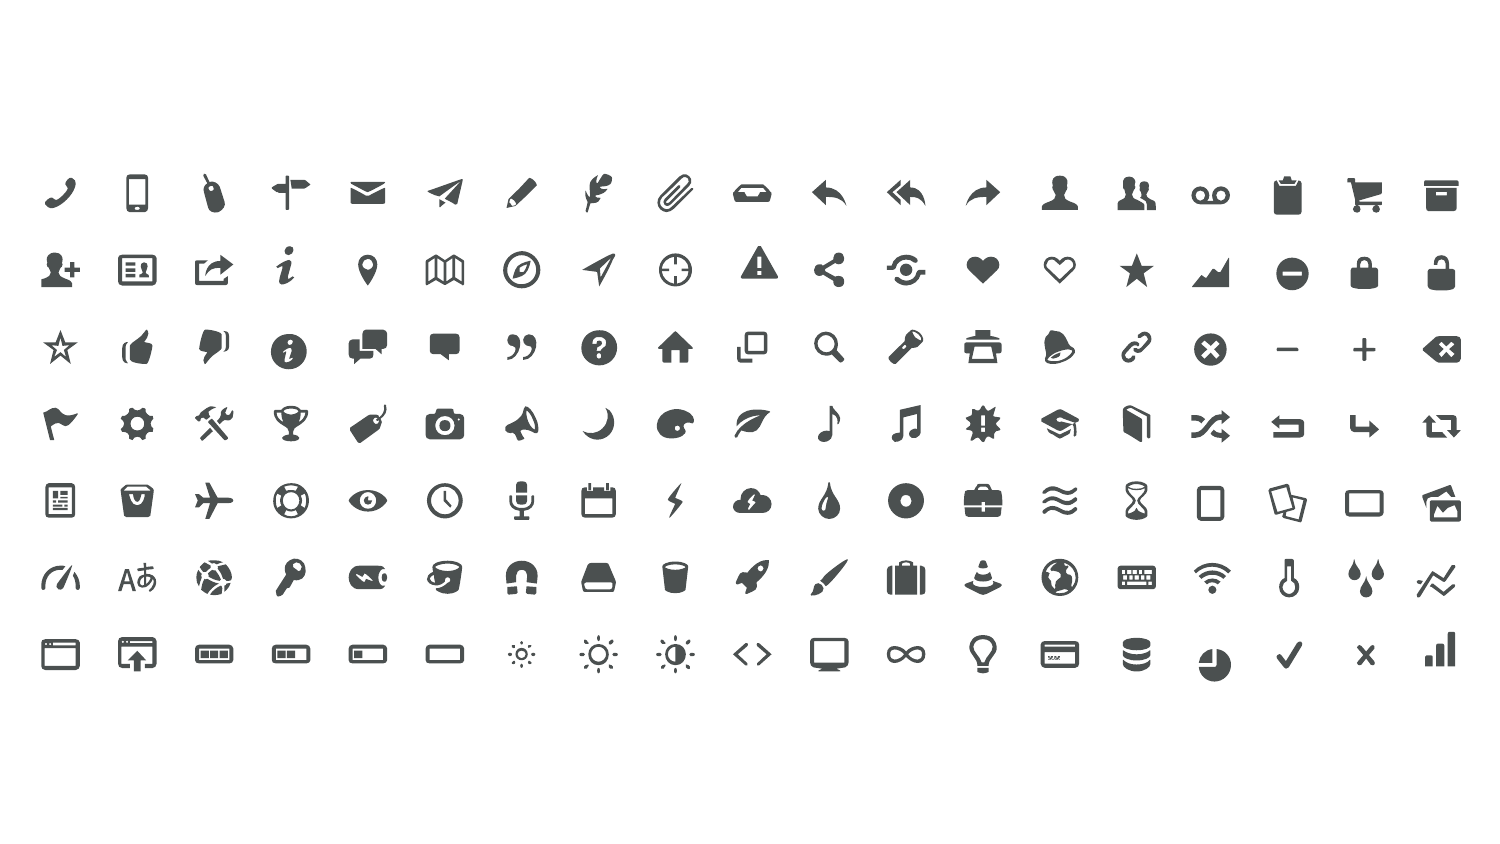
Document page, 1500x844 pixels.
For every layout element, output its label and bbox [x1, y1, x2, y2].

text_box [665, 643, 686, 666]
text_box [1044, 330, 1075, 364]
text_box [43, 330, 78, 364]
text_box [581, 483, 616, 518]
text_box [978, 560, 988, 569]
text_box [1350, 415, 1380, 438]
text_box [1196, 485, 1225, 521]
text_box [273, 405, 309, 442]
text_box [965, 405, 1001, 443]
text_box [1042, 505, 1078, 515]
text_box [271, 175, 311, 210]
text_box [895, 560, 918, 595]
text_box [118, 254, 157, 286]
text_box [810, 637, 849, 672]
text_box [732, 488, 772, 513]
text_box [886, 254, 918, 270]
text_box [195, 406, 234, 441]
text_box [1139, 181, 1156, 211]
text_box [740, 246, 778, 279]
text_box [888, 329, 924, 364]
text_box [381, 573, 388, 582]
text_box [734, 409, 771, 438]
text_box [503, 251, 541, 289]
text_box [1427, 255, 1456, 291]
text_box [1416, 565, 1456, 598]
text_box [656, 409, 694, 439]
text_box [1122, 405, 1151, 442]
text_box [1193, 562, 1231, 574]
text_box [969, 635, 997, 666]
text_box [41, 639, 80, 671]
text_box [1279, 558, 1300, 598]
text_box [426, 483, 463, 519]
text_box [223, 330, 230, 352]
text_box [977, 667, 989, 674]
text_box [756, 643, 772, 666]
text_box [203, 173, 225, 213]
text_box [818, 405, 841, 442]
text_box [425, 408, 465, 440]
text_box [581, 562, 616, 592]
text_box [525, 586, 537, 595]
text_box [126, 174, 149, 213]
text_box [966, 256, 1000, 284]
text_box [657, 174, 694, 213]
text_box [1424, 180, 1459, 186]
text_box [886, 646, 926, 664]
text_box [582, 253, 616, 287]
text_box [658, 253, 693, 287]
text_box [1426, 187, 1457, 212]
text_box [818, 482, 841, 519]
text_box [588, 643, 609, 666]
text_box [426, 560, 463, 594]
text_box [1198, 570, 1227, 579]
text_box [1436, 415, 1461, 438]
text_box [137, 562, 157, 592]
text_box [427, 179, 463, 205]
text_box [515, 647, 528, 661]
text_box [270, 334, 307, 370]
text_box [195, 260, 228, 286]
text_box [523, 334, 537, 360]
text_box [506, 177, 537, 208]
text_box [1350, 256, 1379, 289]
text_box [64, 262, 80, 278]
text_box [72, 571, 80, 590]
text_box [201, 578, 223, 596]
text_box [1210, 428, 1231, 443]
text_box [1122, 659, 1151, 672]
text_box [1041, 409, 1079, 437]
text_box [358, 254, 378, 286]
text_box [965, 179, 1001, 206]
text_box [1268, 483, 1308, 523]
text_box [509, 495, 535, 520]
text_box [1422, 415, 1448, 438]
text_box [810, 583, 824, 596]
text_box [966, 330, 1000, 340]
text_box [1276, 347, 1299, 352]
text_box [1345, 490, 1384, 517]
text_box [284, 246, 294, 256]
text_box [195, 644, 234, 664]
text_box [1429, 500, 1461, 522]
text_box [1276, 641, 1303, 669]
text_box [662, 561, 689, 594]
text_box [348, 339, 374, 365]
text_box [1125, 481, 1148, 520]
text_box [581, 330, 618, 366]
text_box [43, 407, 78, 441]
text_box [350, 181, 386, 193]
text_box [1192, 257, 1230, 288]
text_box [1043, 256, 1076, 284]
text_box [732, 643, 748, 666]
text_box [732, 184, 772, 202]
text_box [964, 507, 1002, 517]
text_box [195, 482, 234, 519]
text_box [41, 252, 73, 288]
text_box [41, 565, 66, 590]
text_box [196, 562, 221, 587]
text_box [1347, 178, 1382, 213]
text_box [1204, 578, 1221, 585]
text_box [348, 644, 388, 664]
text_box [118, 637, 157, 669]
text_box [820, 559, 848, 587]
text_box [1122, 637, 1151, 651]
text_box [1122, 650, 1151, 661]
text_box [505, 406, 539, 441]
text_box [350, 404, 387, 443]
text_box [582, 407, 615, 440]
text_box [505, 560, 538, 584]
text_box [964, 342, 1002, 364]
text_box [1191, 410, 1231, 438]
text_box [1436, 643, 1445, 667]
text_box [127, 650, 147, 672]
text_box [362, 329, 388, 355]
text_box [1041, 175, 1078, 210]
text_box [429, 333, 460, 361]
text_box [1119, 253, 1154, 288]
text_box [919, 565, 926, 595]
text_box [1042, 496, 1078, 506]
text_box [585, 173, 613, 213]
text_box [1447, 631, 1456, 667]
text_box [516, 481, 528, 493]
text_box [1356, 644, 1375, 666]
text_box [888, 483, 924, 519]
text_box [1425, 655, 1433, 667]
text_box [963, 483, 1003, 506]
text_box [1041, 558, 1079, 596]
text_box [1273, 176, 1302, 215]
text_box [1348, 559, 1361, 581]
text_box [658, 331, 693, 363]
text_box [1133, 331, 1152, 353]
text_box [1040, 641, 1080, 668]
text_box [516, 495, 528, 505]
text_box [276, 259, 295, 285]
text_box [1191, 186, 1231, 205]
text_box [886, 179, 926, 206]
text_box [1046, 428, 1071, 439]
text_box [894, 269, 926, 286]
text_box [1194, 333, 1227, 366]
text_box [348, 490, 388, 512]
text_box [507, 334, 521, 360]
text_box [271, 644, 311, 664]
text_box [1121, 341, 1140, 363]
text_box [507, 586, 518, 595]
text_box [45, 177, 76, 209]
text_box [1117, 565, 1156, 590]
text_box [205, 254, 234, 277]
text_box [122, 341, 128, 364]
text_box [1208, 585, 1217, 594]
text_box [737, 346, 753, 363]
text_box [667, 483, 683, 518]
text_box [350, 187, 386, 204]
text_box [129, 329, 153, 365]
text_box [1359, 576, 1373, 598]
text_box [45, 483, 76, 518]
text_box [899, 263, 913, 276]
text_box [1271, 415, 1305, 438]
text_box [744, 331, 768, 355]
text_box [1371, 559, 1384, 581]
text_box [120, 407, 154, 441]
text_box [1042, 486, 1078, 495]
text_box [1353, 338, 1376, 362]
text_box [118, 569, 136, 592]
text_box [224, 582, 231, 592]
text_box [1117, 176, 1145, 211]
text_box [886, 565, 893, 595]
text_box [1276, 257, 1309, 291]
text_box [811, 179, 847, 206]
text_box [891, 405, 921, 442]
text_box [1198, 649, 1232, 682]
text_box [275, 558, 306, 597]
text_box [1422, 485, 1456, 508]
text_box [1422, 336, 1461, 363]
text_box [56, 565, 73, 590]
text_box [814, 252, 845, 288]
text_box [425, 254, 465, 286]
text_box [199, 329, 222, 365]
text_box [273, 483, 309, 519]
text_box [814, 331, 845, 363]
text_box [425, 644, 465, 664]
text_box [348, 565, 386, 590]
text_box [735, 560, 769, 594]
text_box [207, 560, 232, 581]
text_box [964, 571, 1002, 595]
text_box [120, 484, 154, 518]
text_box [439, 199, 446, 208]
